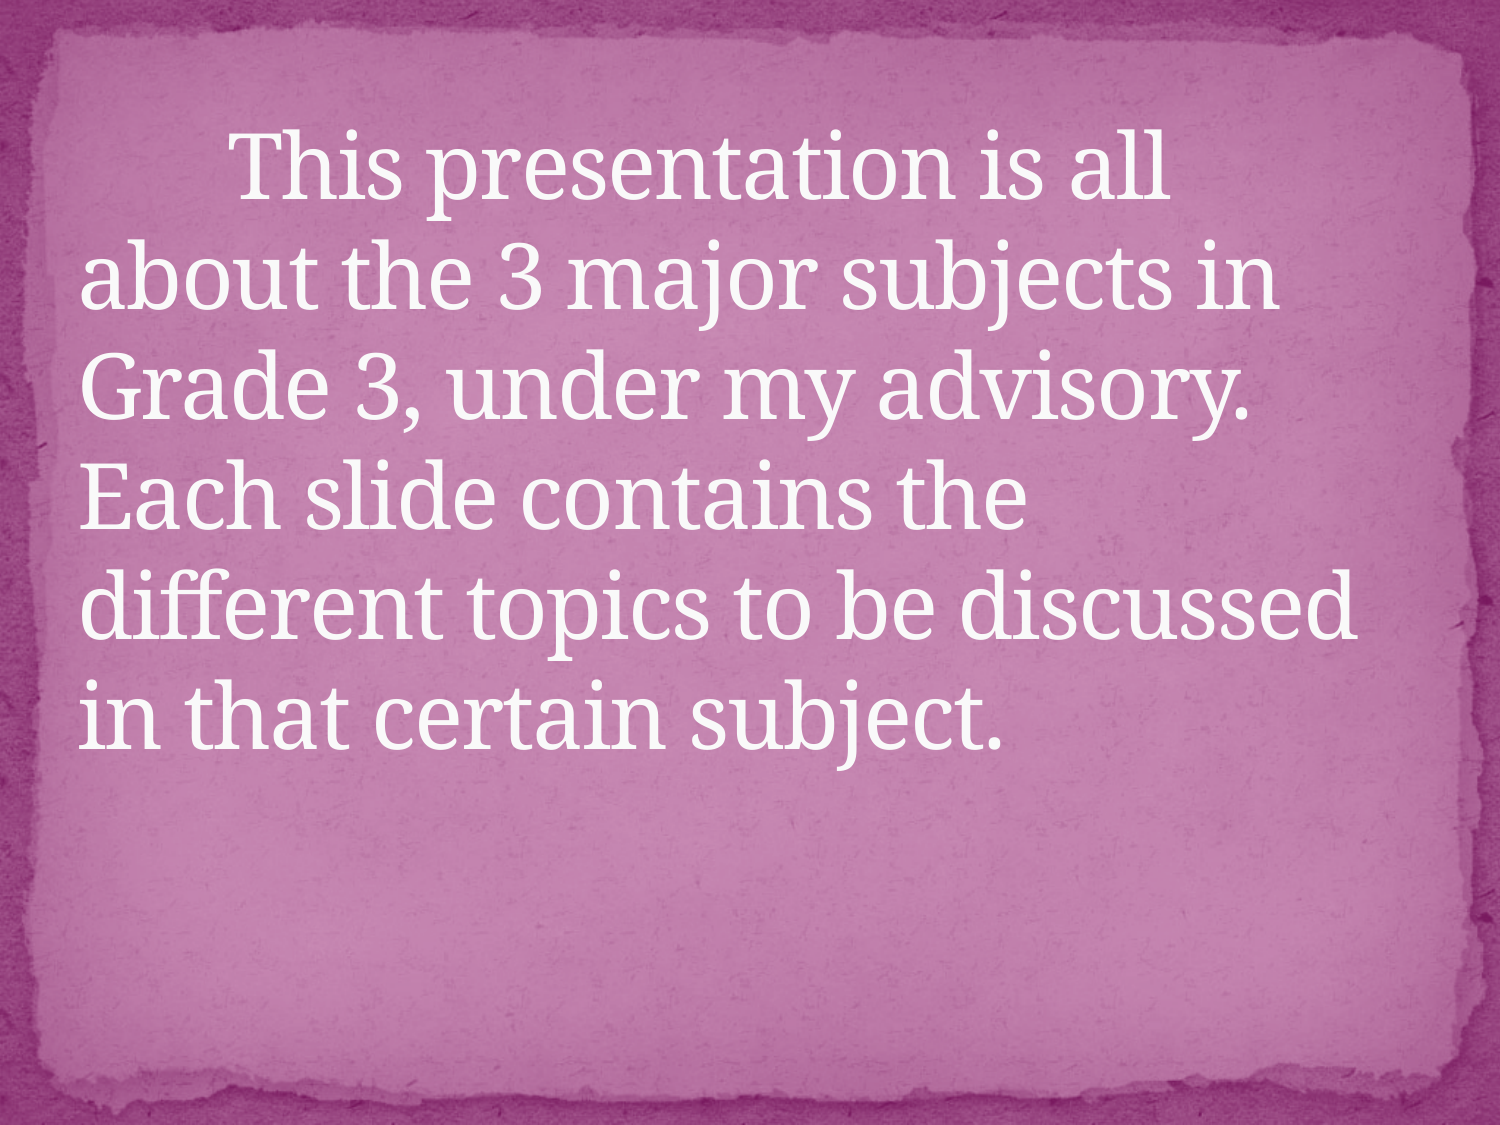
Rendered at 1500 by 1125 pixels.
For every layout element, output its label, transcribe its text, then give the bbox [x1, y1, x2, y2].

title This presentation is all about the 3 major subjects in Grade 3, under my advisory. Each slide contains the different topics to be discussed in that certain subject. [62, 124, 1413, 776]
